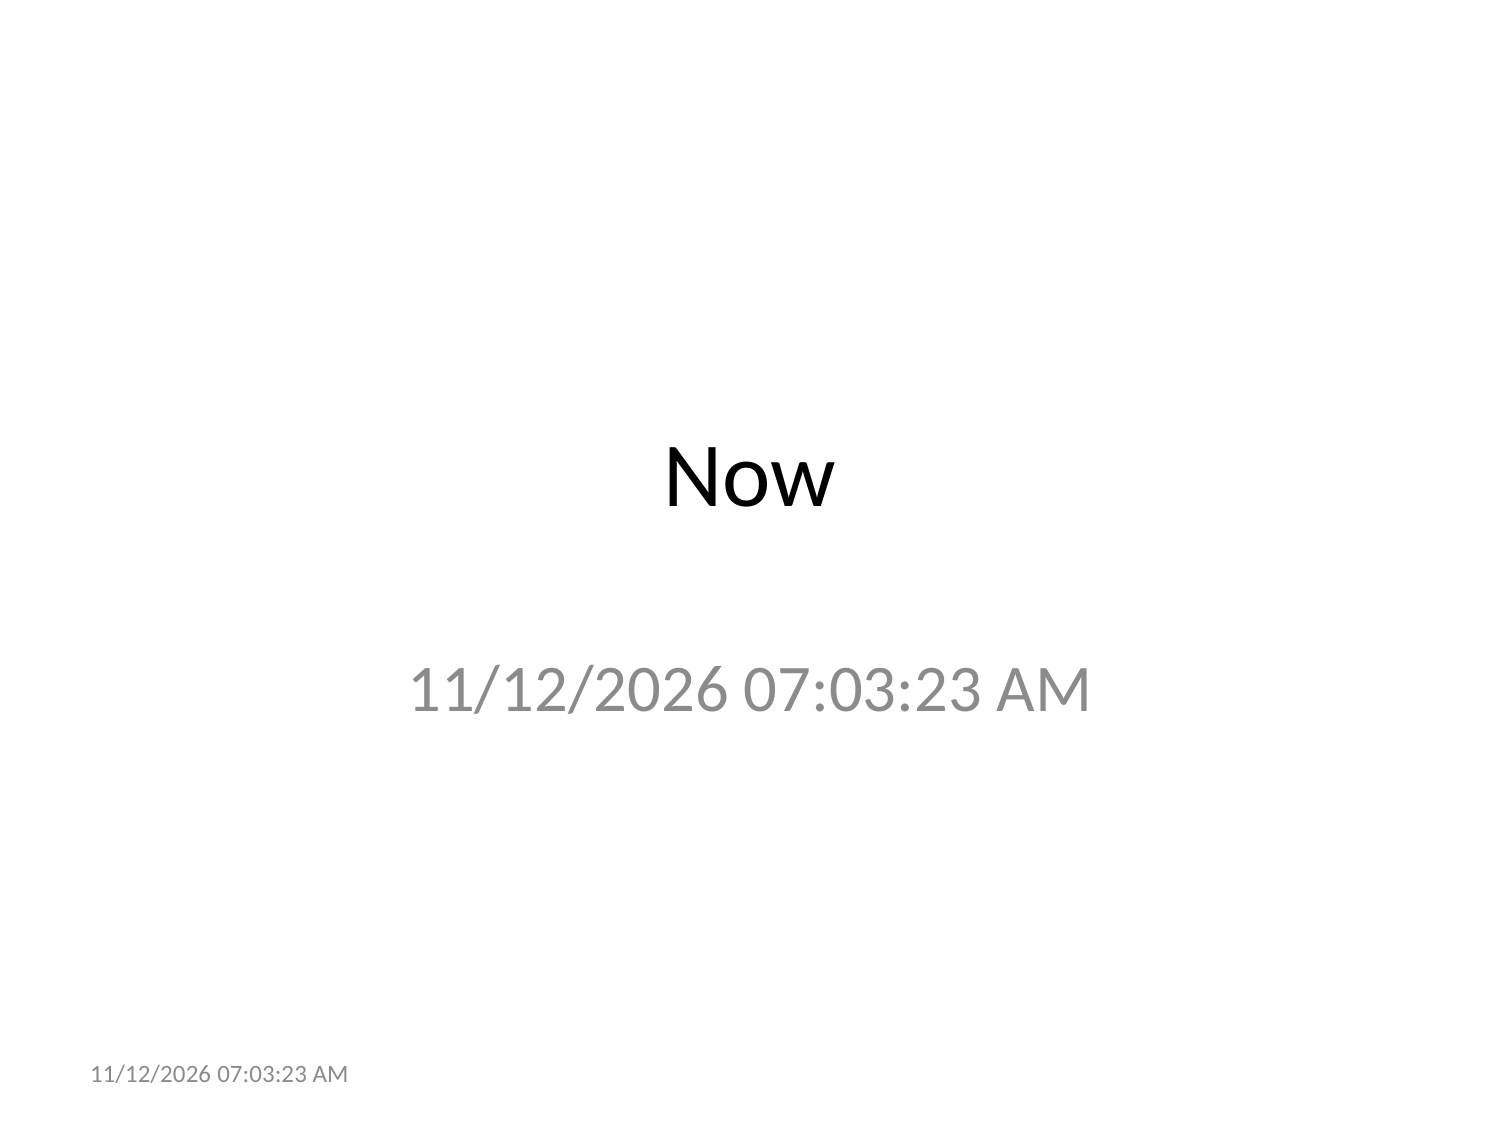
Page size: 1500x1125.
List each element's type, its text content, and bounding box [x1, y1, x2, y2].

subtitle 2011-12-19 10:20:04 AM [225, 637, 1275, 925]
title Now [112, 349, 1388, 591]
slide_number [75, 1042, 425, 1103]
